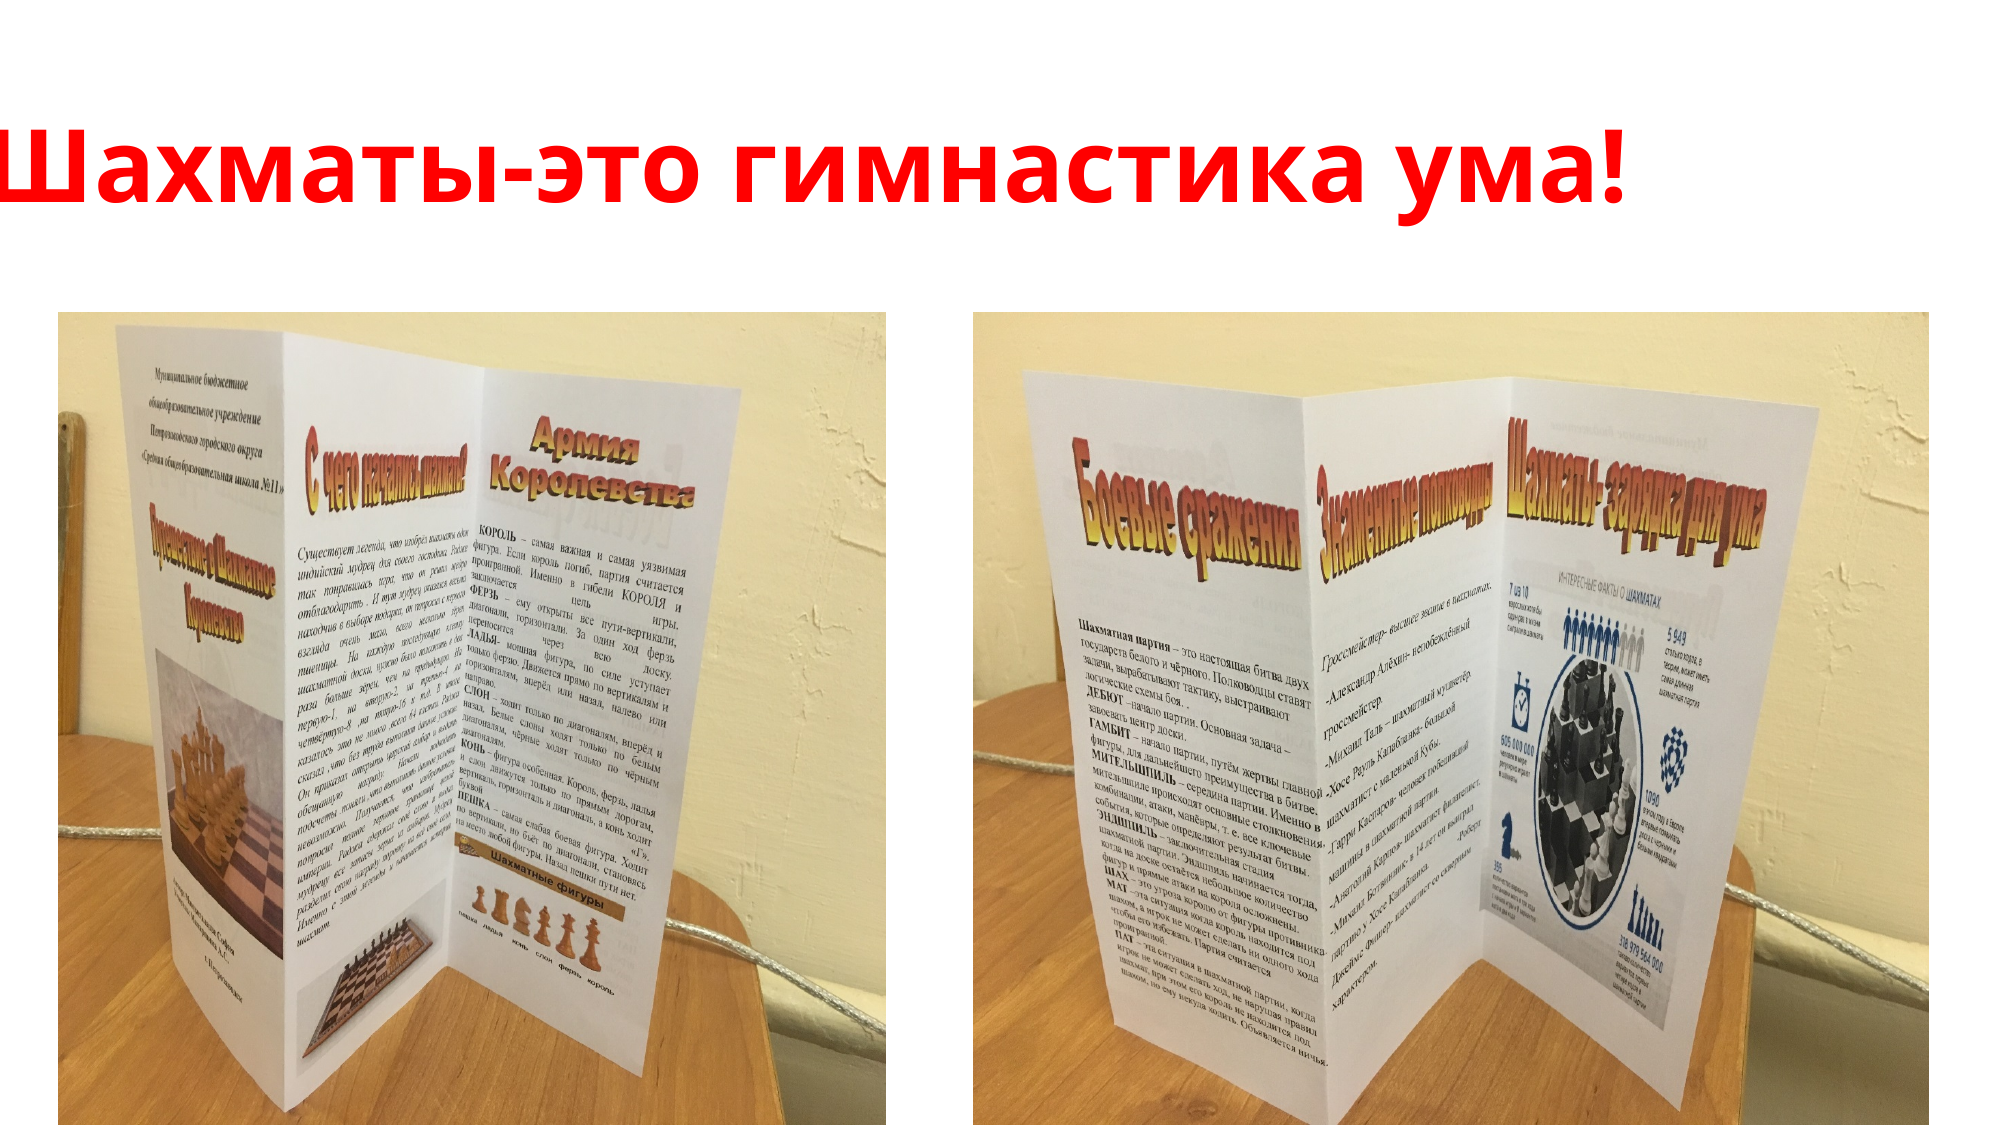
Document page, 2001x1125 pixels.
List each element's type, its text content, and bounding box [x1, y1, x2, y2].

title Шахматы-это гимнастика ума! [0, 39, 1705, 232]
picture [973, 312, 1929, 1125]
picture [58, 312, 886, 1125]
